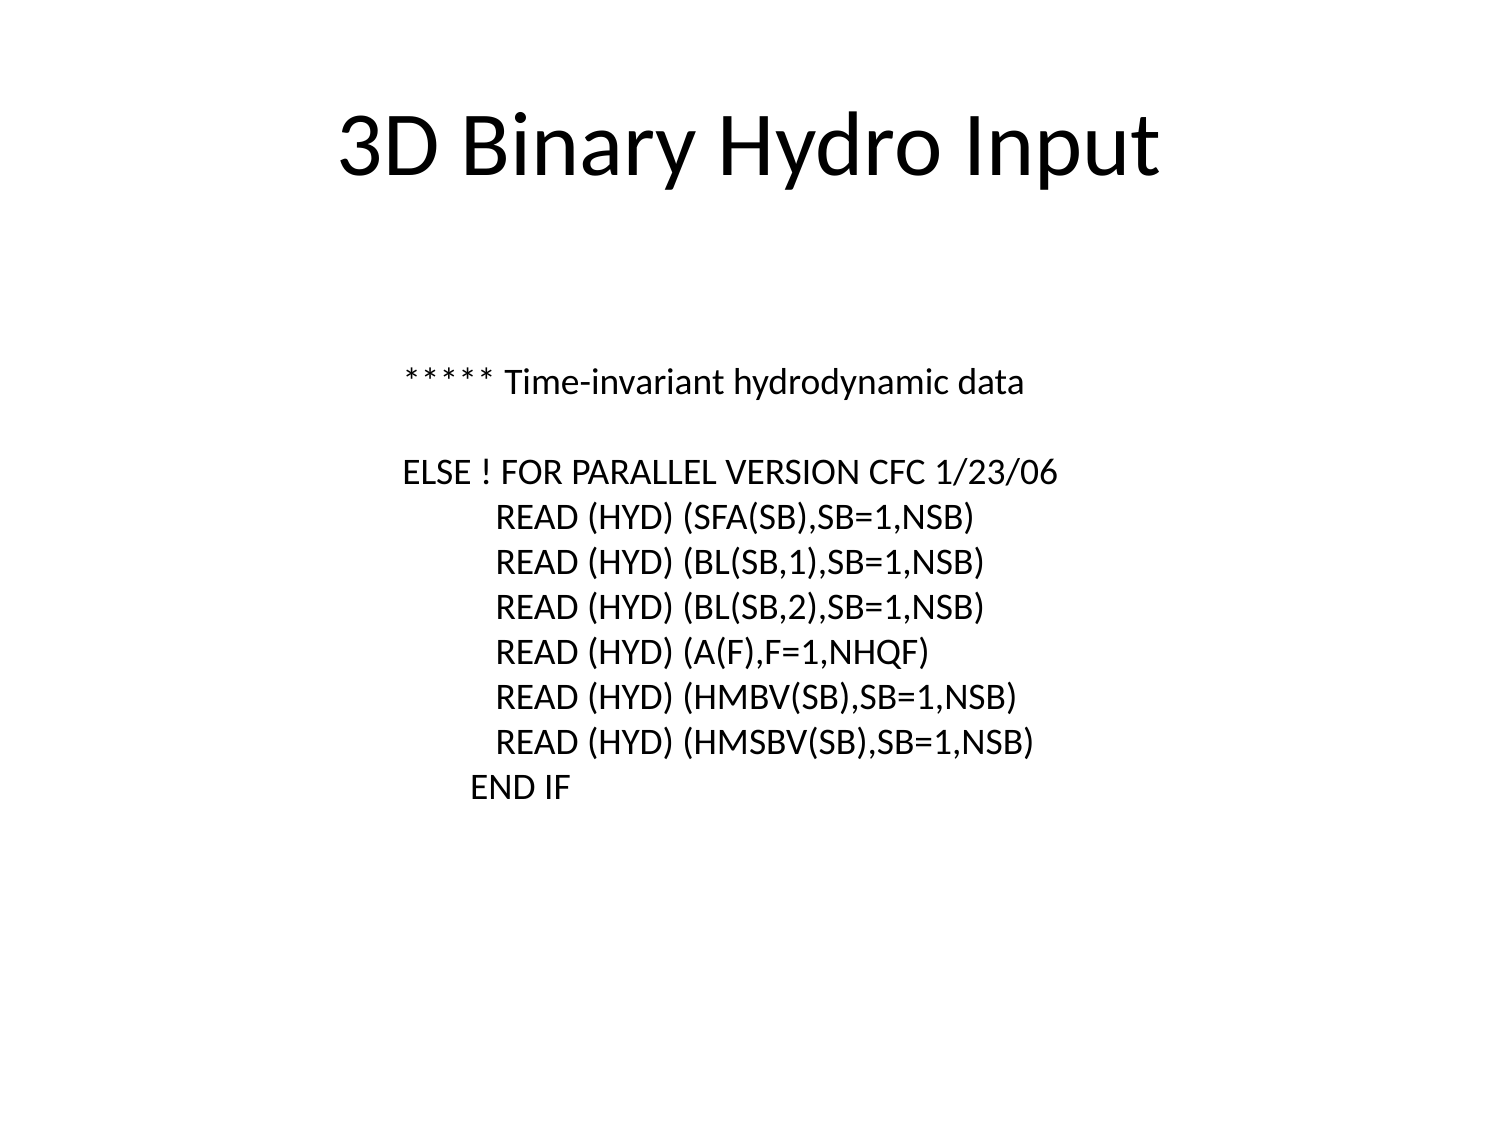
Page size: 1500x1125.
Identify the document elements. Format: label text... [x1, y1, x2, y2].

title 3D Binary Hydro Input [75, 45, 1425, 233]
text_box ***** Time-invariant hydrodynamic data ELSE ! FOR PARALLEL VERSION CFC 1/23/06 READ (HYD) (SFA(SB),SB=1,NSB) READ (HYD) (BL(SB,1),SB=1,NSB) READ (HYD) (BL(SB,2),SB=1,NSB) READ (HYD) (A(F),F=1,NHQF) READ (HYD) (HMBV(SB),SB=1,NSB) READ (HYD) (HMSBV(SB),SB=1,NSB) END IF [387, 349, 1138, 860]
